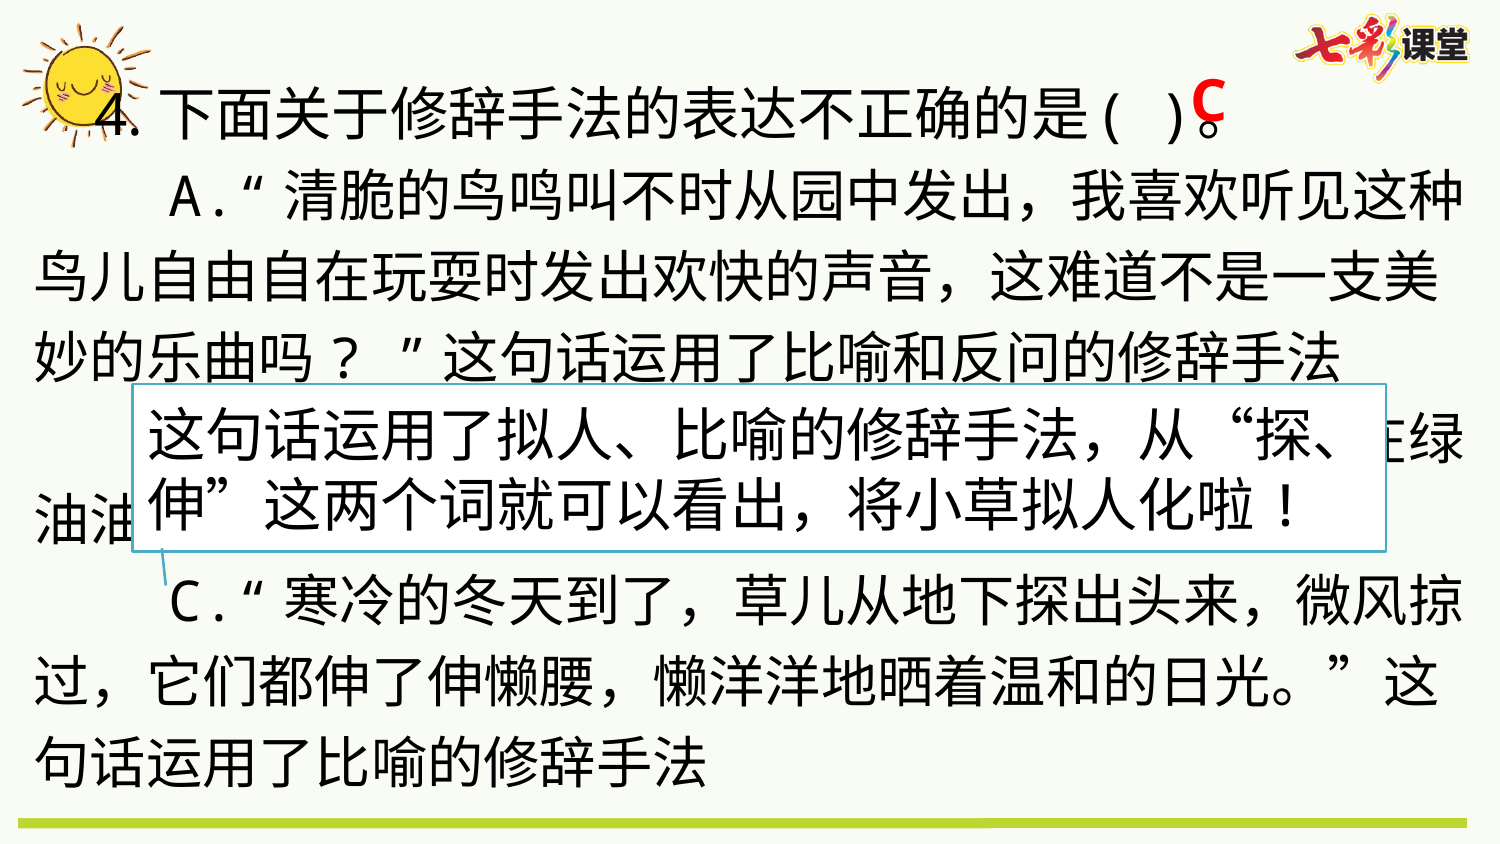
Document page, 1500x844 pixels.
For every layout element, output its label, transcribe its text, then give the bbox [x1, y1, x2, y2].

picture [0, 0, 173, 172]
text_box 这句话运用了拟人、比喻的修辞手法，从“探、伸”这两个词就可以看出，将小草拟人化啦! [131, 383, 1387, 586]
picture [1291, 9, 1472, 55]
picture [18, 803, 1467, 844]
text_box 4.下面关于修辞手法的表达不正确的是( )。 A.“清脆的鸟鸣叫不时从园中发出，我喜欢听见这种鸟儿自由自在玩耍时发出欢快的声音，这难道不是一支美妙的乐曲吗? ”这句话运用了比喻和反问的修辞手法 B.“小花们都是胆小的小姑娘，娇嫩的身体正躲在绿油油的小草下面。”这句话运用的是比喻和拟人的手法 C.“寒冷的冬天到了，草儿从地下探出头来，微风掠过，它们都伸了伸懒腰，懒洋洋地晒着温和的日光。”这句话运用了比喻的修辞手法 [18, 55, 1500, 803]
text_box C [1175, 55, 1233, 141]
